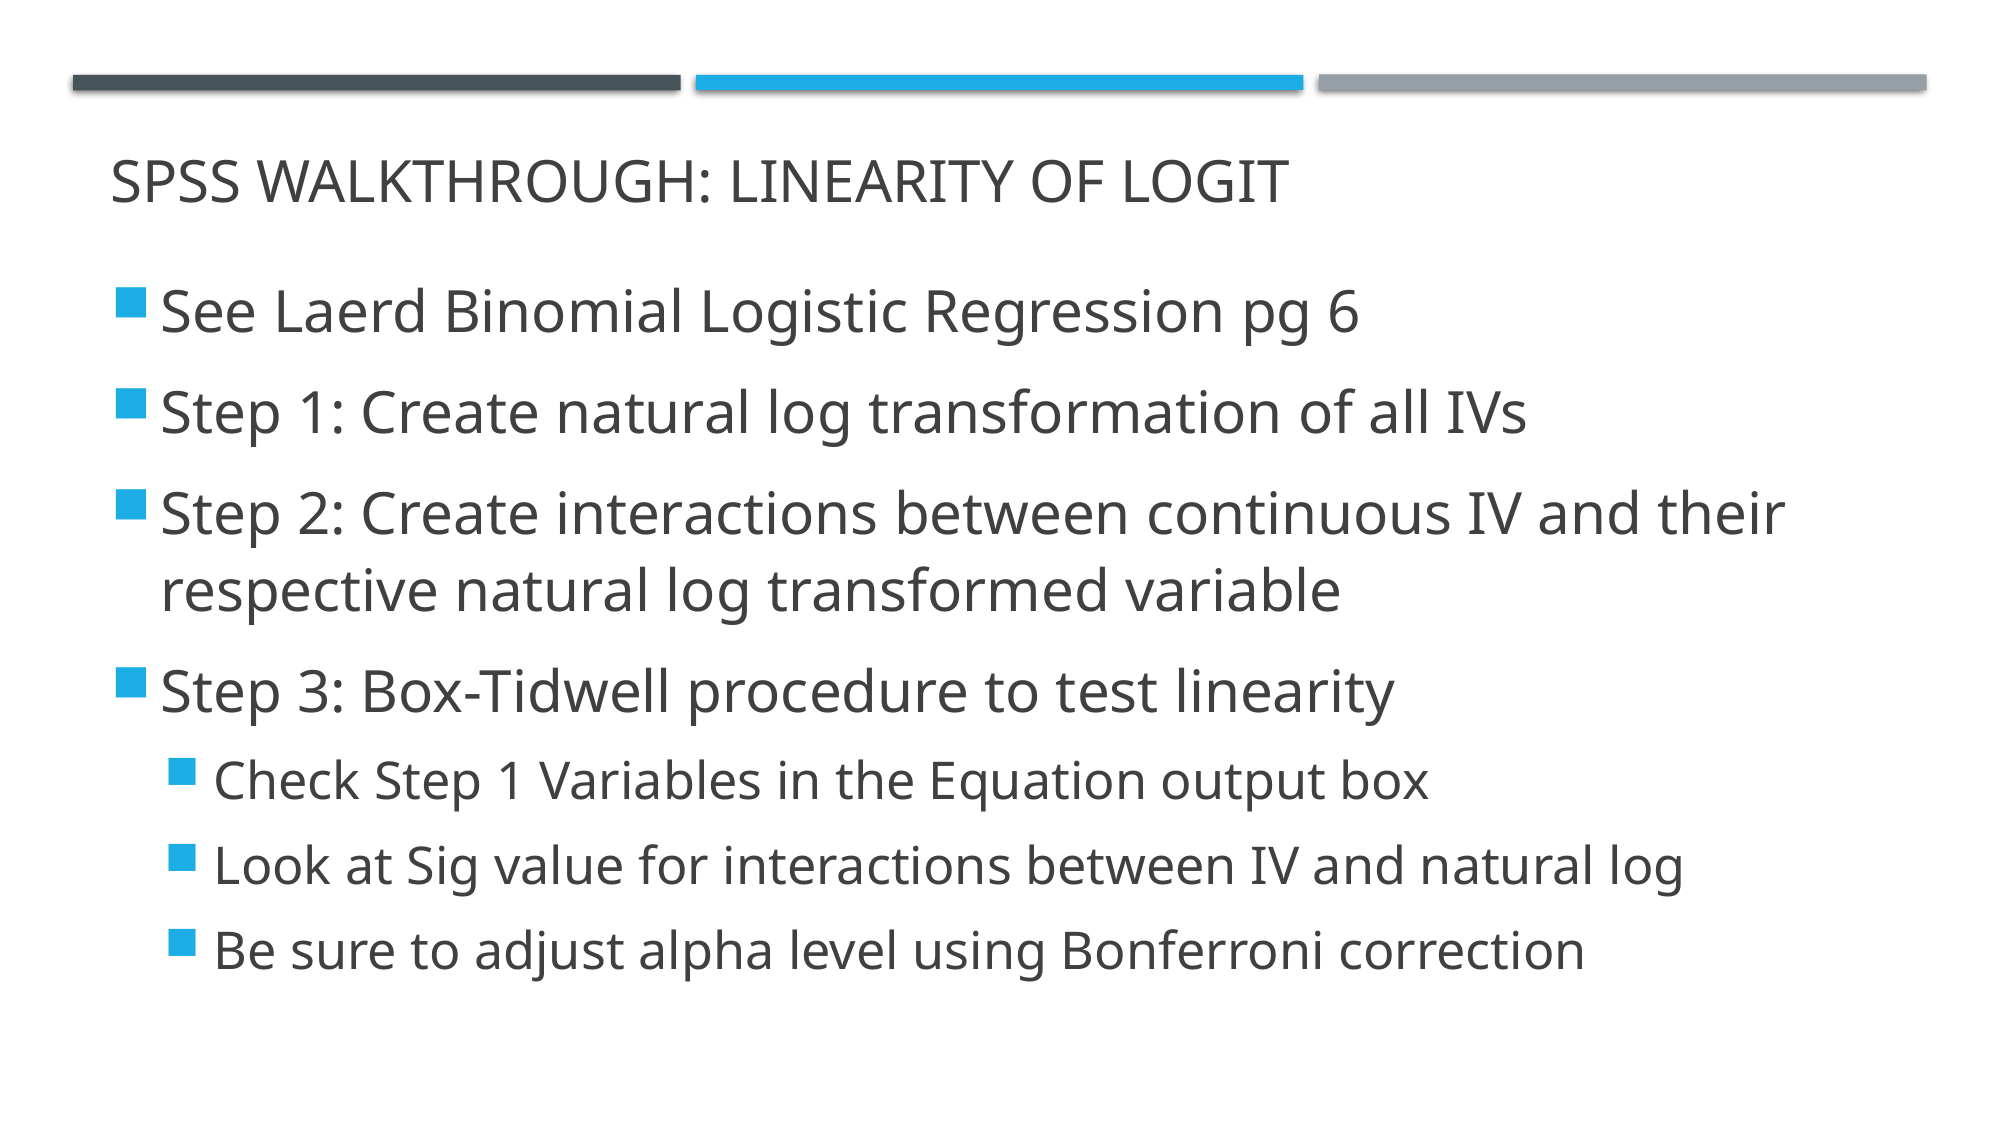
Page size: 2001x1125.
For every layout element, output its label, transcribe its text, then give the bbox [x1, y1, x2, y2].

list See Laerd Binomial Logistic Regression pg 6 Step 1: Create natural log transformation of all IVs Step 2: Create interactions between continuous IV and their respective natural log transformed variable Step 3: Box-Tidwell procedure to test linearity Check Step 1 Variables in the Equation output box Look at Sig value for interactions between IV and natural log Be sure to adjust alpha level using Bonferroni correction [95, 260, 1905, 1070]
title SPSS WALKTHROUGH: linearity of logit [95, 115, 1905, 222]
